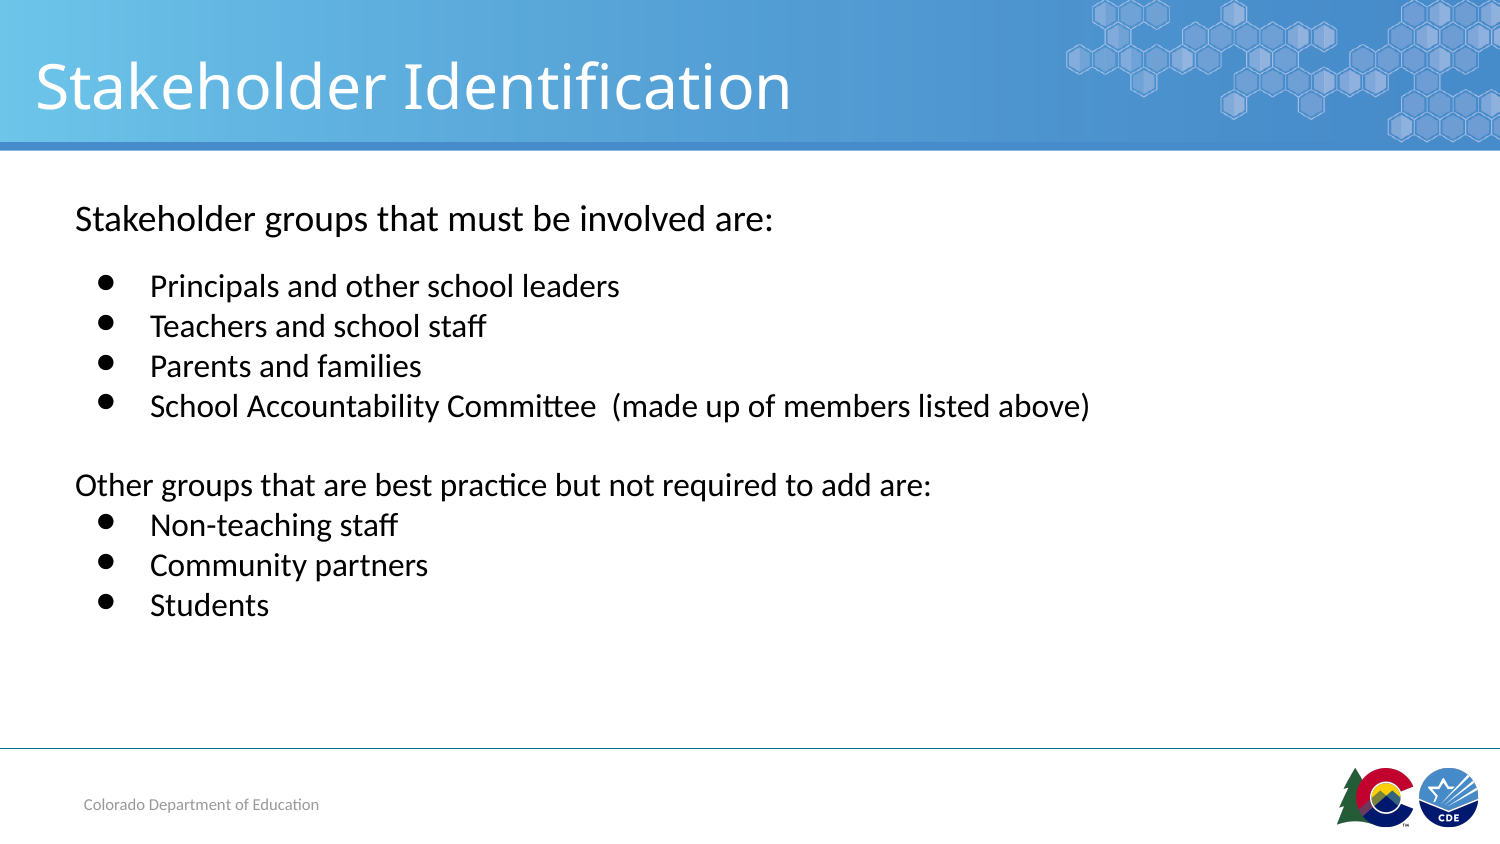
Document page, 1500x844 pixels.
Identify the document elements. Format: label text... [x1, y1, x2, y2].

picture [0, 0, 1500, 151]
title Stakeholder Identification [34, 37, 1433, 132]
list Stakeholder groups that must be involved are: Principals and other school leaders Teachers and school staff Parents and families School Accountability Committee (made up of members listed above) Other groups that are best practice but not required to add are: Non-teaching staff Community partners Students [75, 187, 1473, 747]
picture [1336, 767, 1479, 828]
